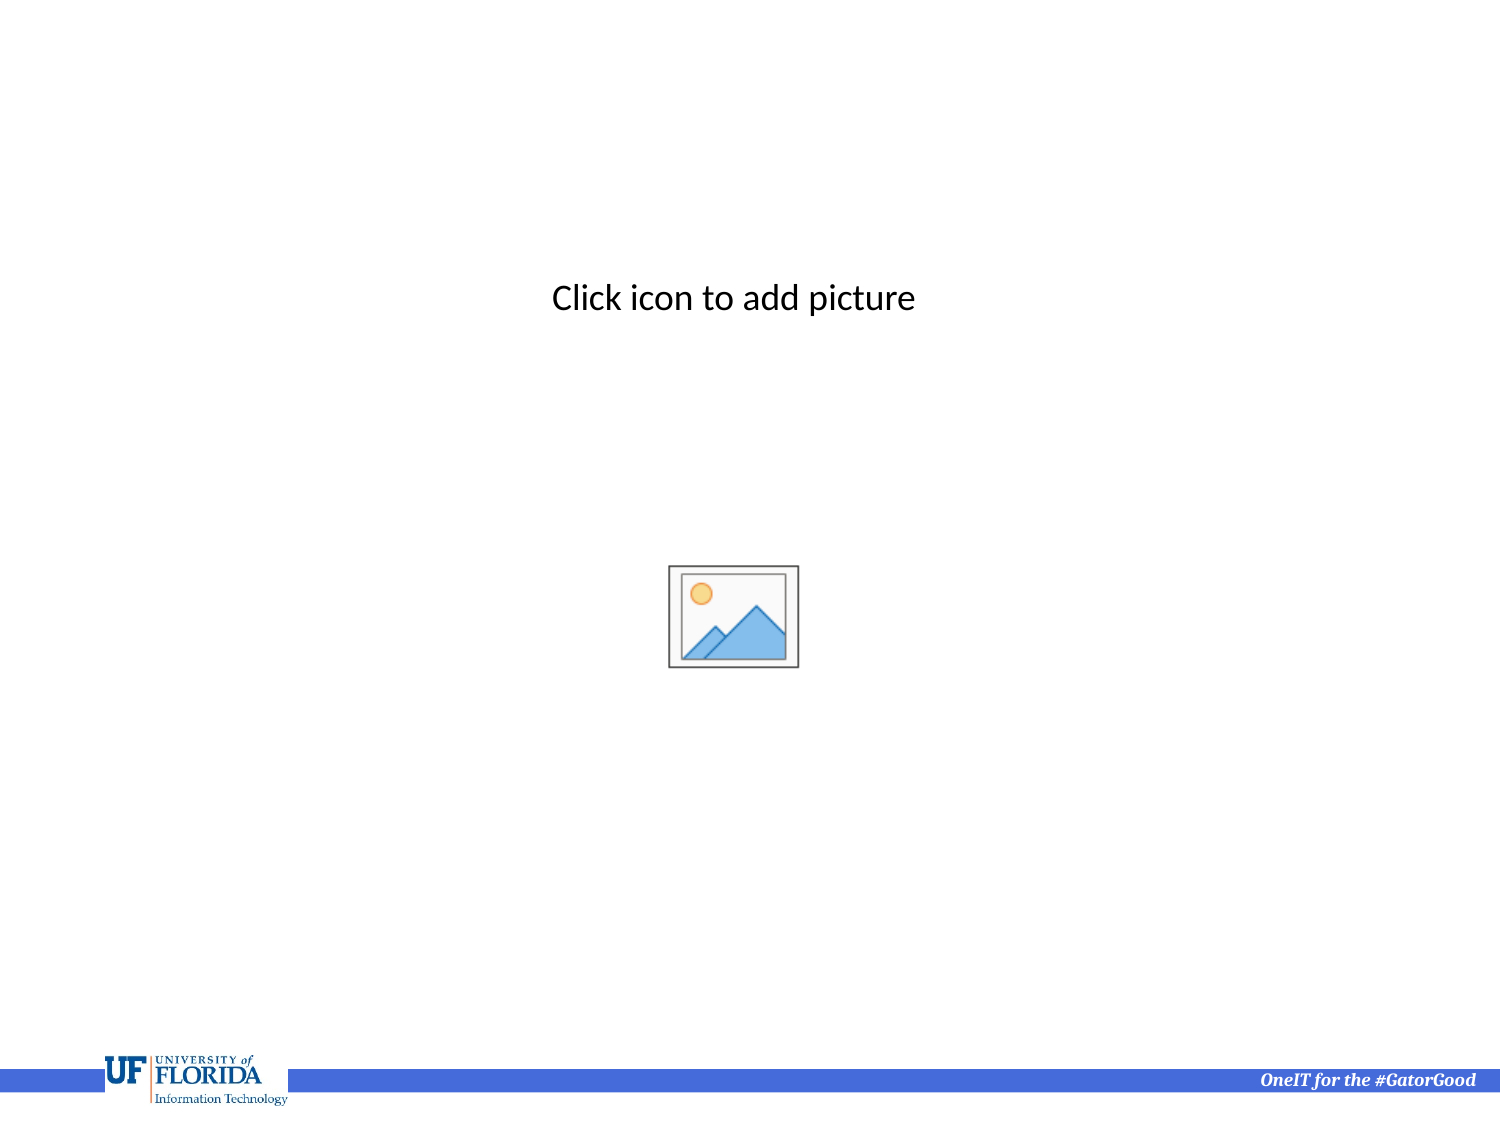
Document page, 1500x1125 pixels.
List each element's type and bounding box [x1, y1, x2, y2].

picture [103, 265, 1366, 970]
picture [105, 1055, 288, 1106]
